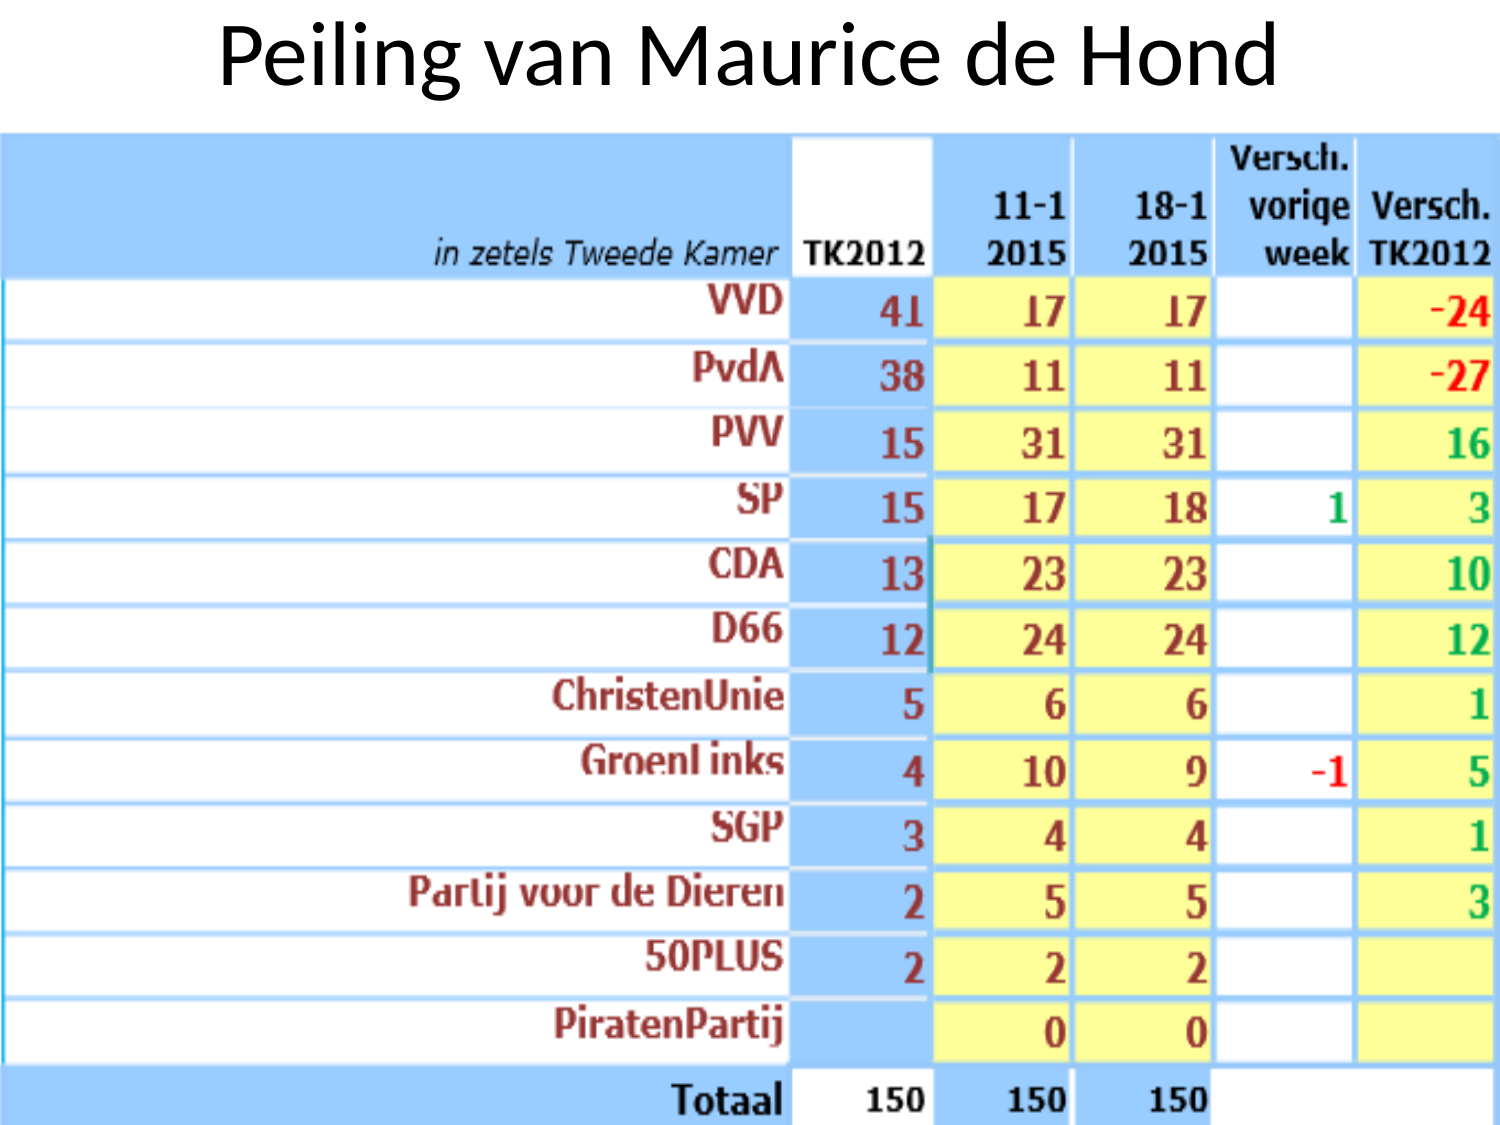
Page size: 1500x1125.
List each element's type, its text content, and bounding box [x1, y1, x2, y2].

title Peiling van Maurice de Hond [75, 0, 1425, 123]
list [0, 125, 1500, 1125]
